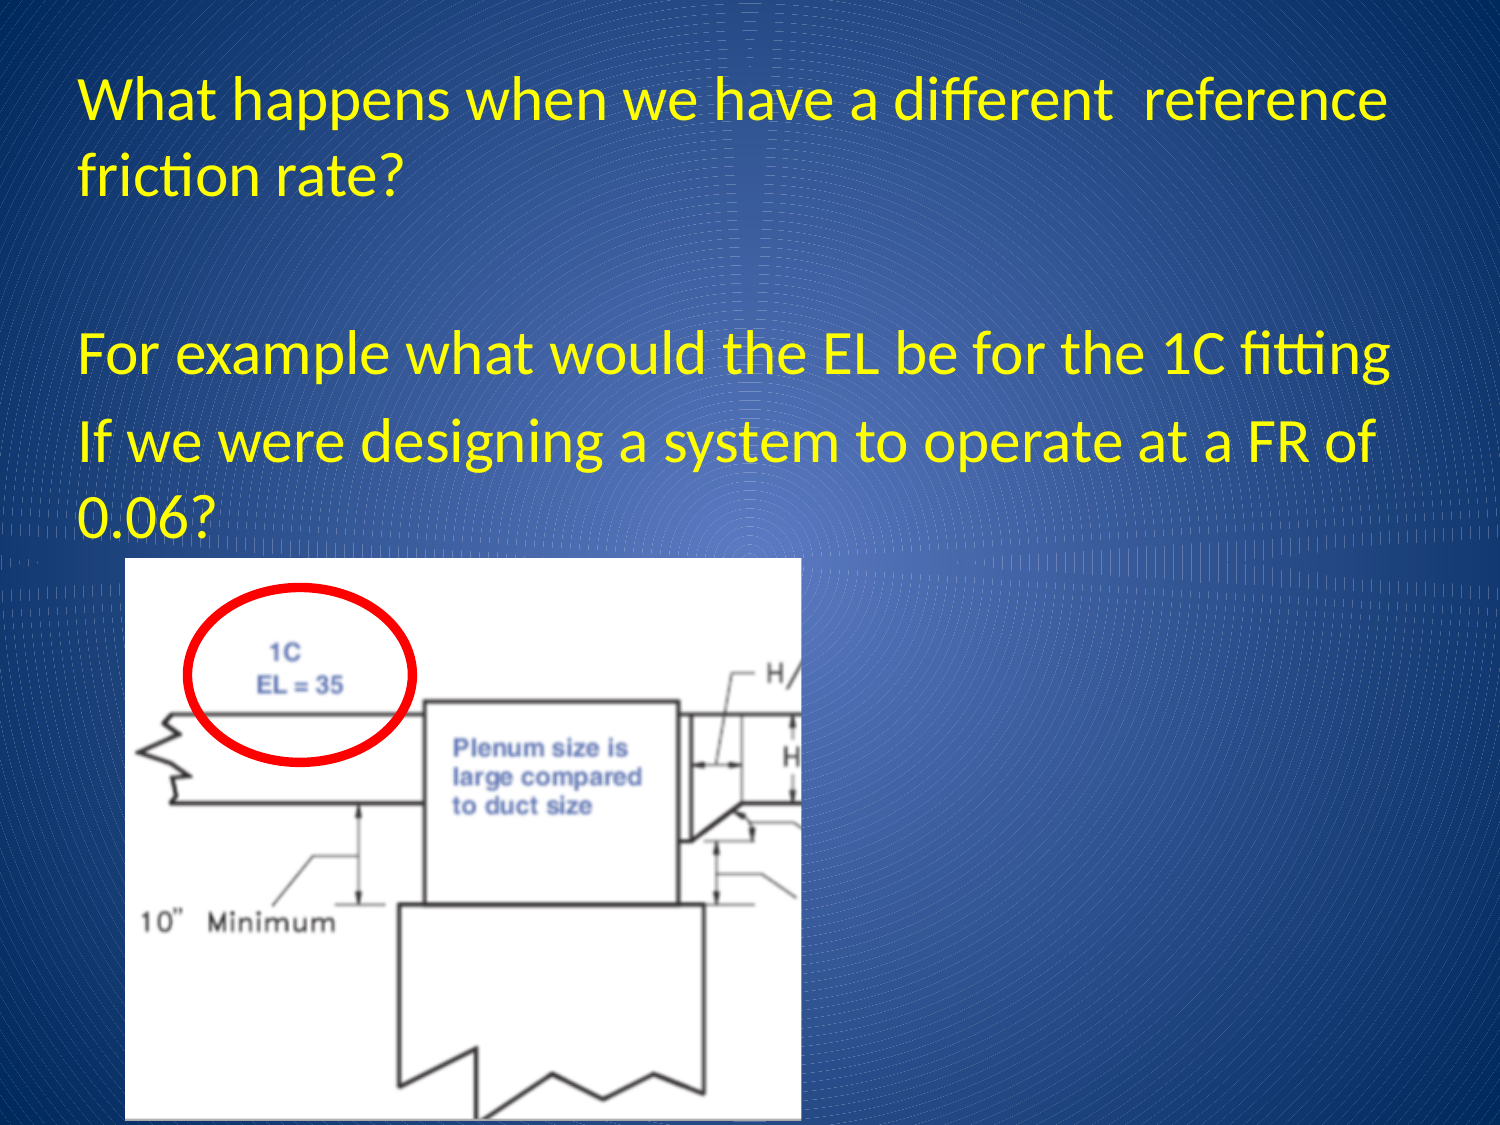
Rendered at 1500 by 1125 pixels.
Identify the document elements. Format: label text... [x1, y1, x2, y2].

list What happens when we have a different reference friction rate? For example what would the EL be for the 1C fitting If we were designing a system to operate at a FR of 0.06? [62, 50, 1413, 588]
picture [124, 558, 802, 1125]
